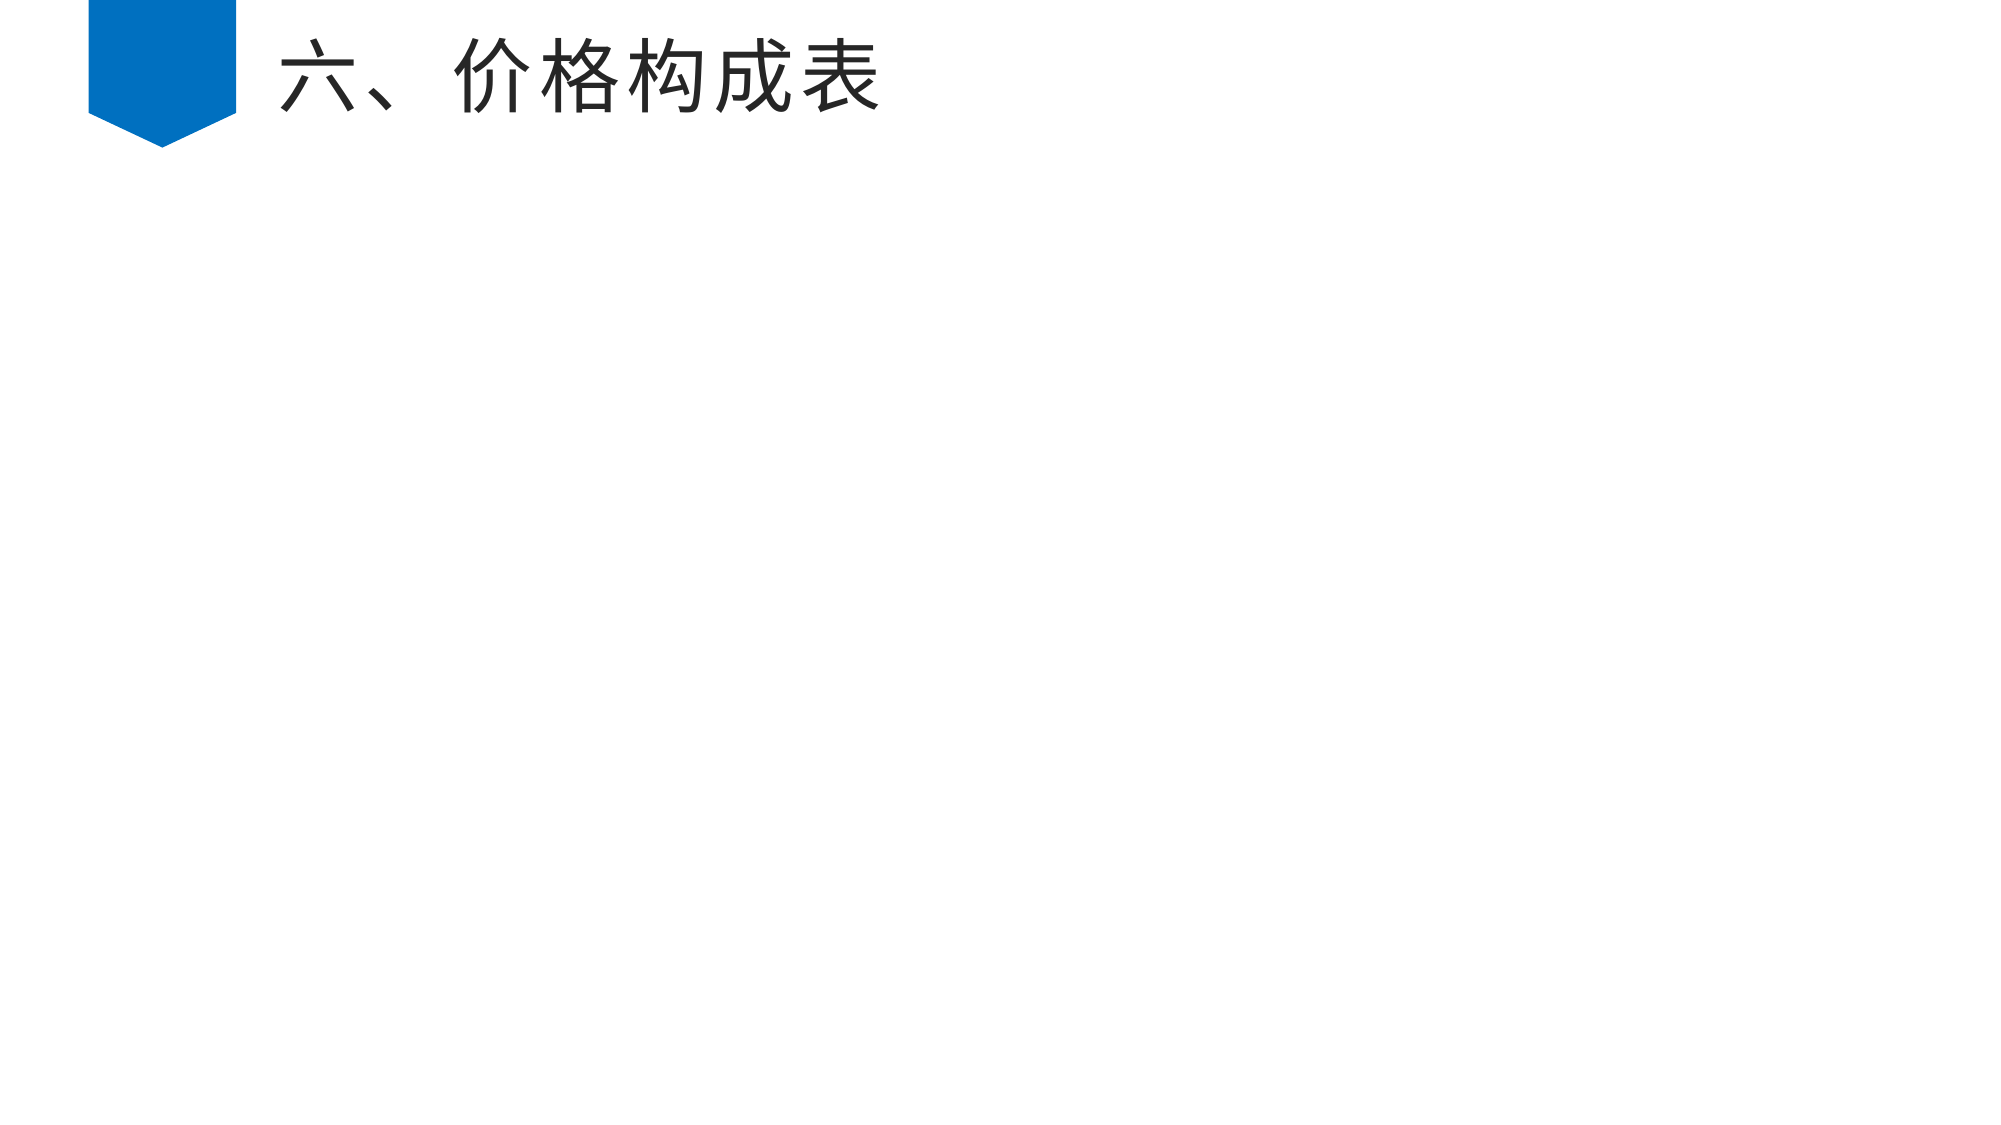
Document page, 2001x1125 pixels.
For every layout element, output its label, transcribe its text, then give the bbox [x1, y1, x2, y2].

title 六、价格构成表 [262, 15, 1940, 132]
text_box [87, 0, 238, 149]
